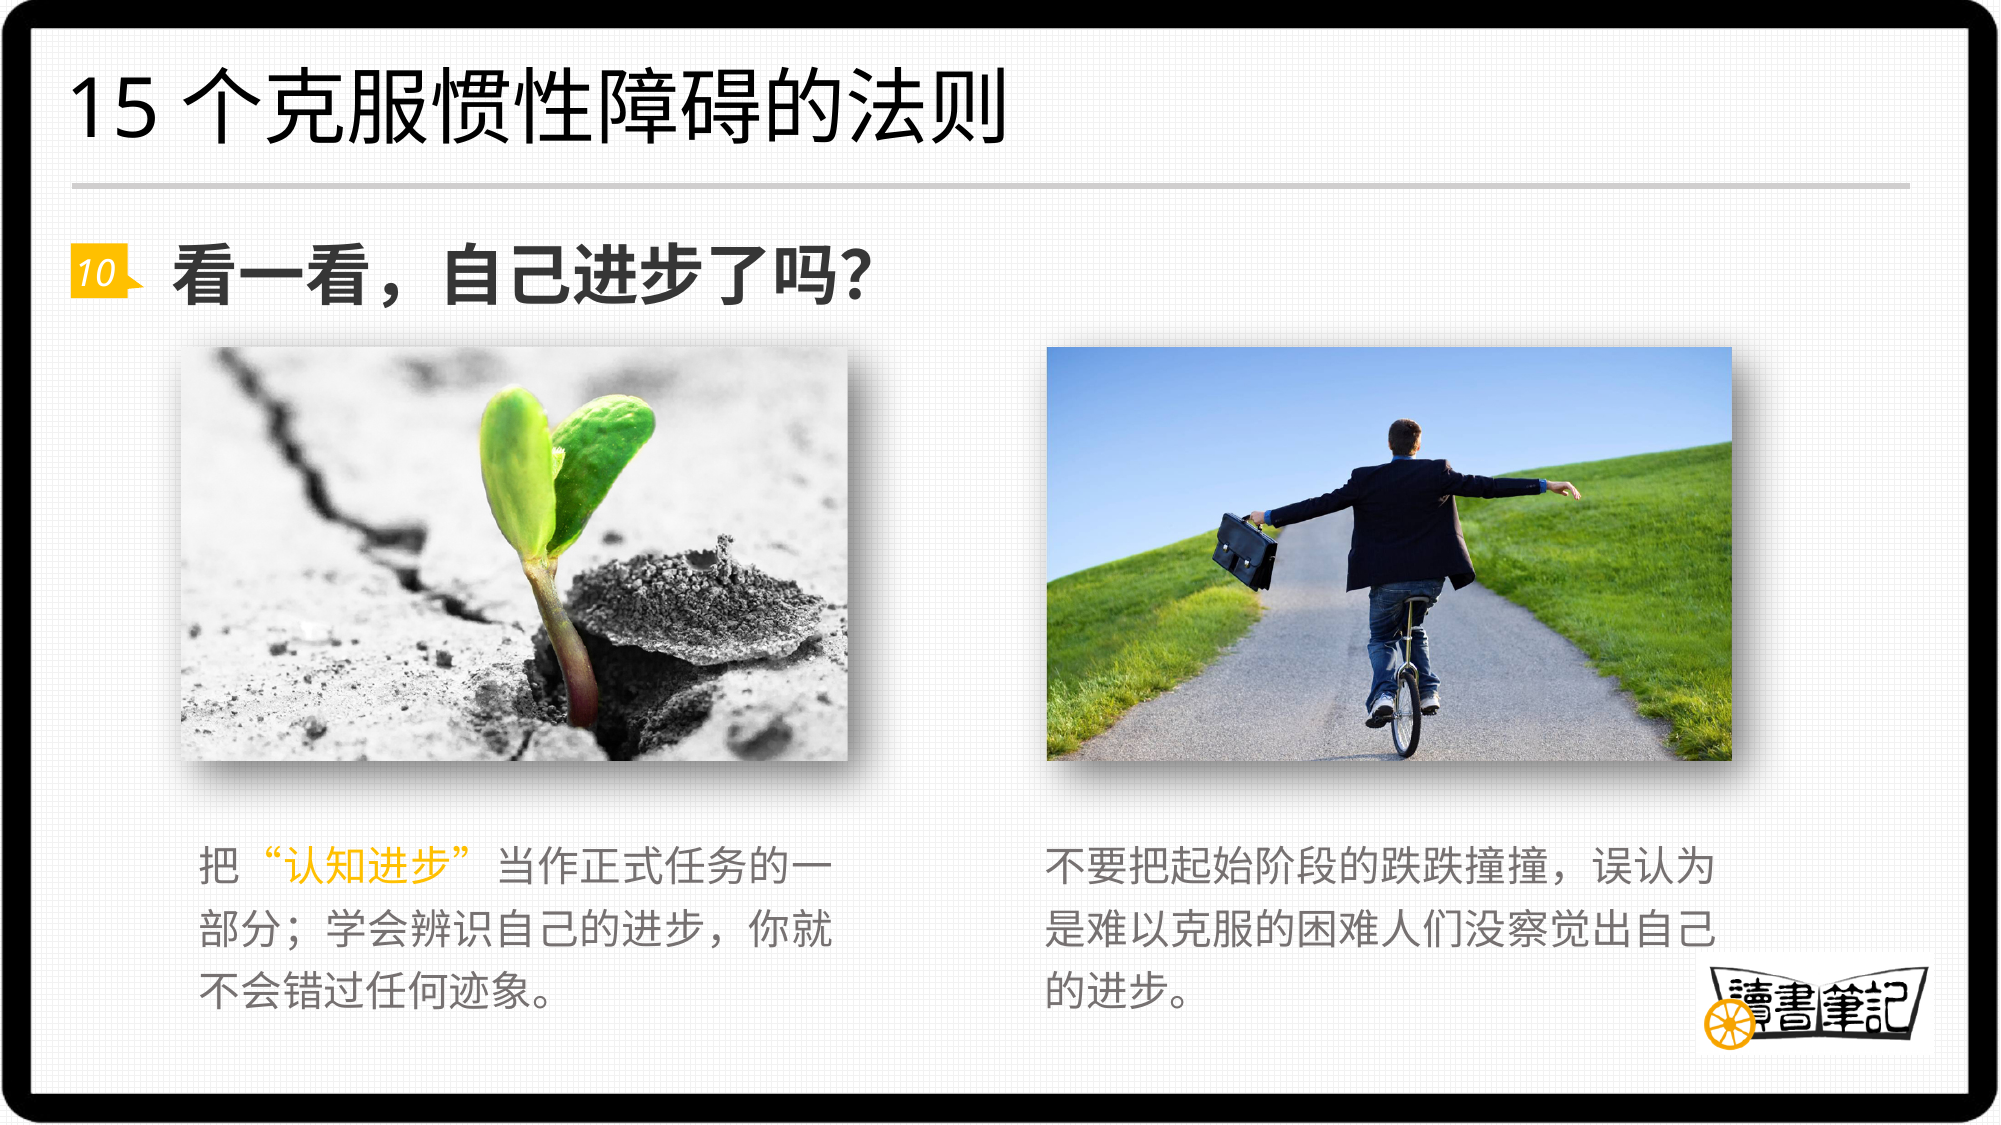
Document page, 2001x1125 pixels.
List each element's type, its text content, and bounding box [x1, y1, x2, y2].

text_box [57, 241, 133, 303]
text_box 看一看，自己进步了吗？ [156, 227, 975, 318]
text_box 不要把起始阶段的跌跌撞撞，误认为是难以克服的困难人们没察觉出自己的进步。 [1029, 820, 1732, 1023]
picture [0, 0, 2000, 1125]
text_box 把“认知进步”当作正式任务的一部分；学会辨识自己的进步，你就不会错过任何迹象。 [183, 820, 848, 1023]
text_box 15个克服惯性障碍的法则 [50, 46, 1028, 162]
